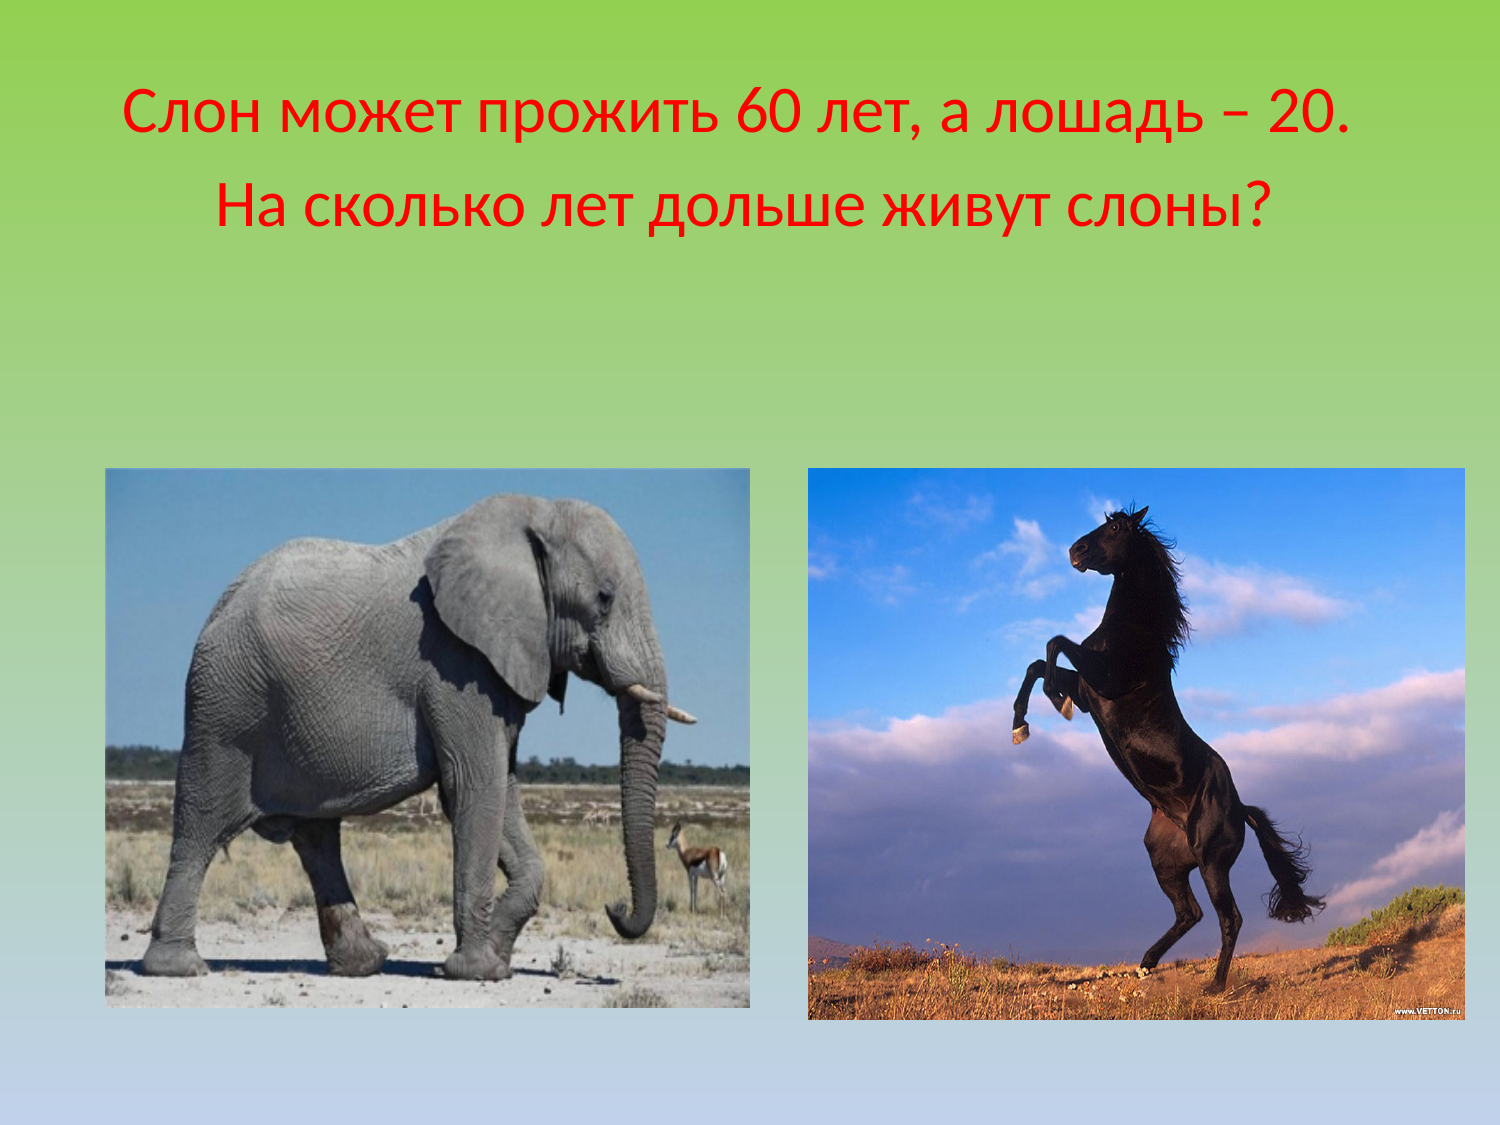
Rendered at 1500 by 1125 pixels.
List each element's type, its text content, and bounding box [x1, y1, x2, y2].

list Слон может прожить 60 лет, а лошадь – 20. На сколько лет дольше живут слоны? [70, 58, 1421, 305]
picture [808, 468, 1466, 1020]
picture [105, 468, 751, 1008]
